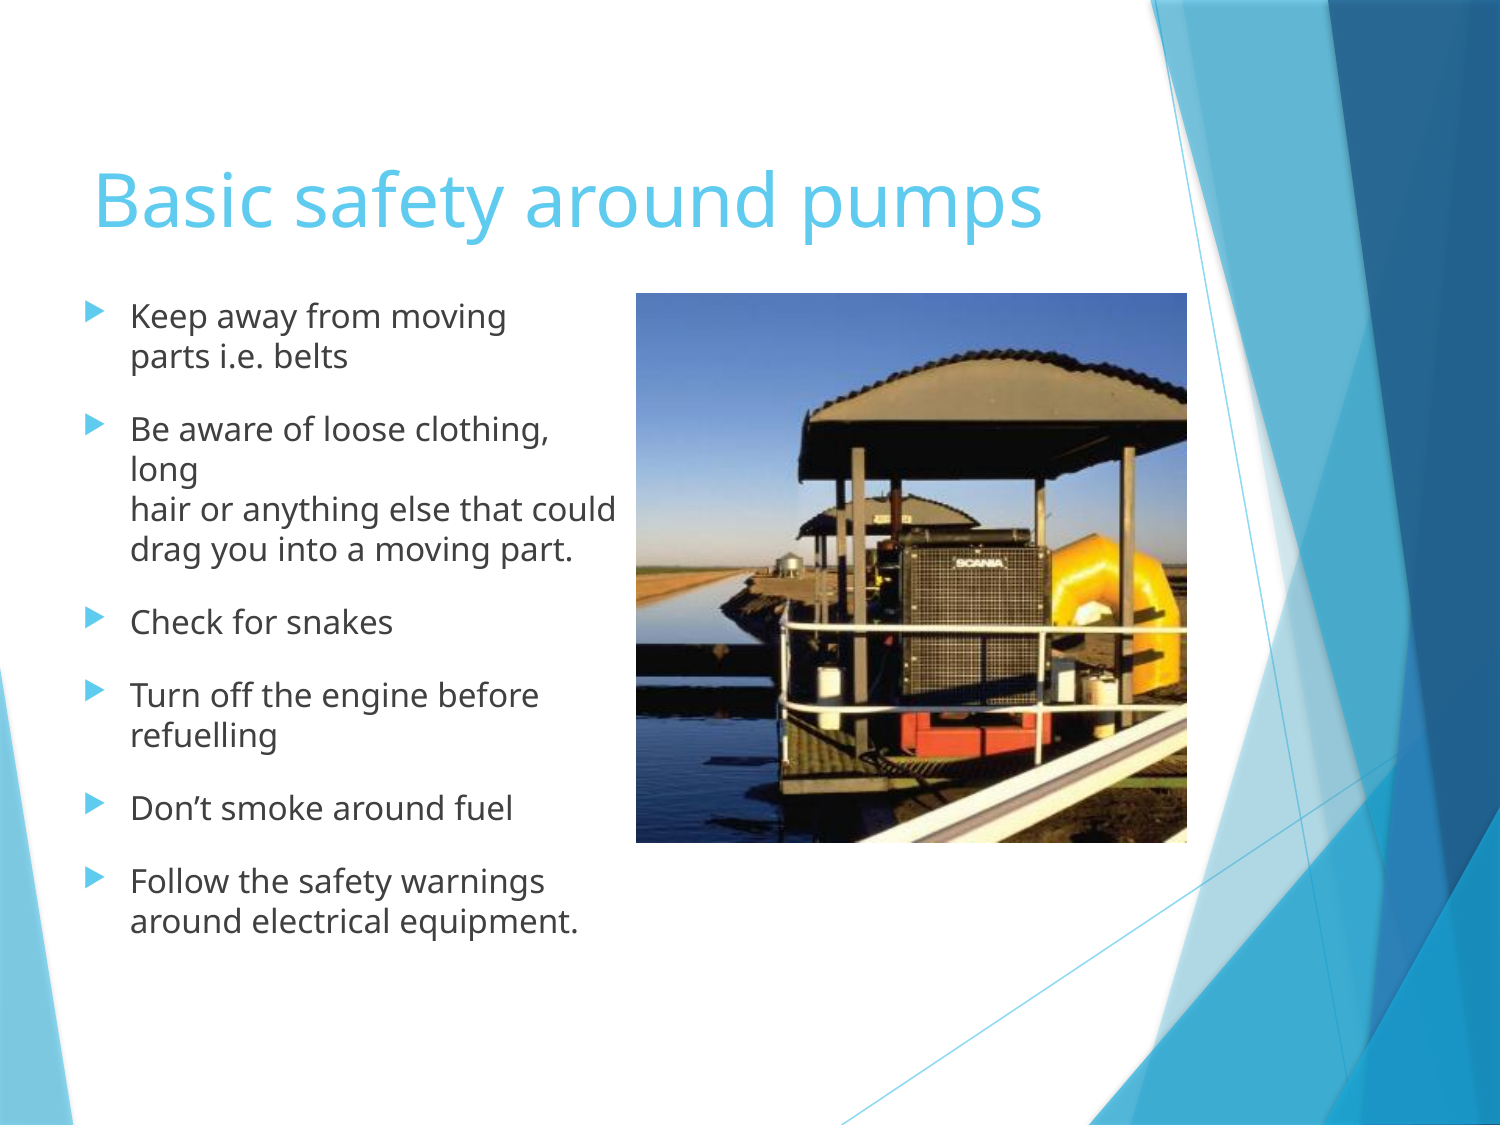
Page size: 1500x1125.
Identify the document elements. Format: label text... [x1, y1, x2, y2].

title Basic safety around pumps [77, 145, 1119, 291]
list Keep away from moving parts i.e. belts Be aware of loose clothing, long hair or anything else that could drag you into a moving part. Check for snakes Turn off the engine before refuelling Don’t smoke around fuel Follow the safety warnings around electrical equipment. [0, 287, 637, 1023]
picture [635, 292, 1187, 844]
